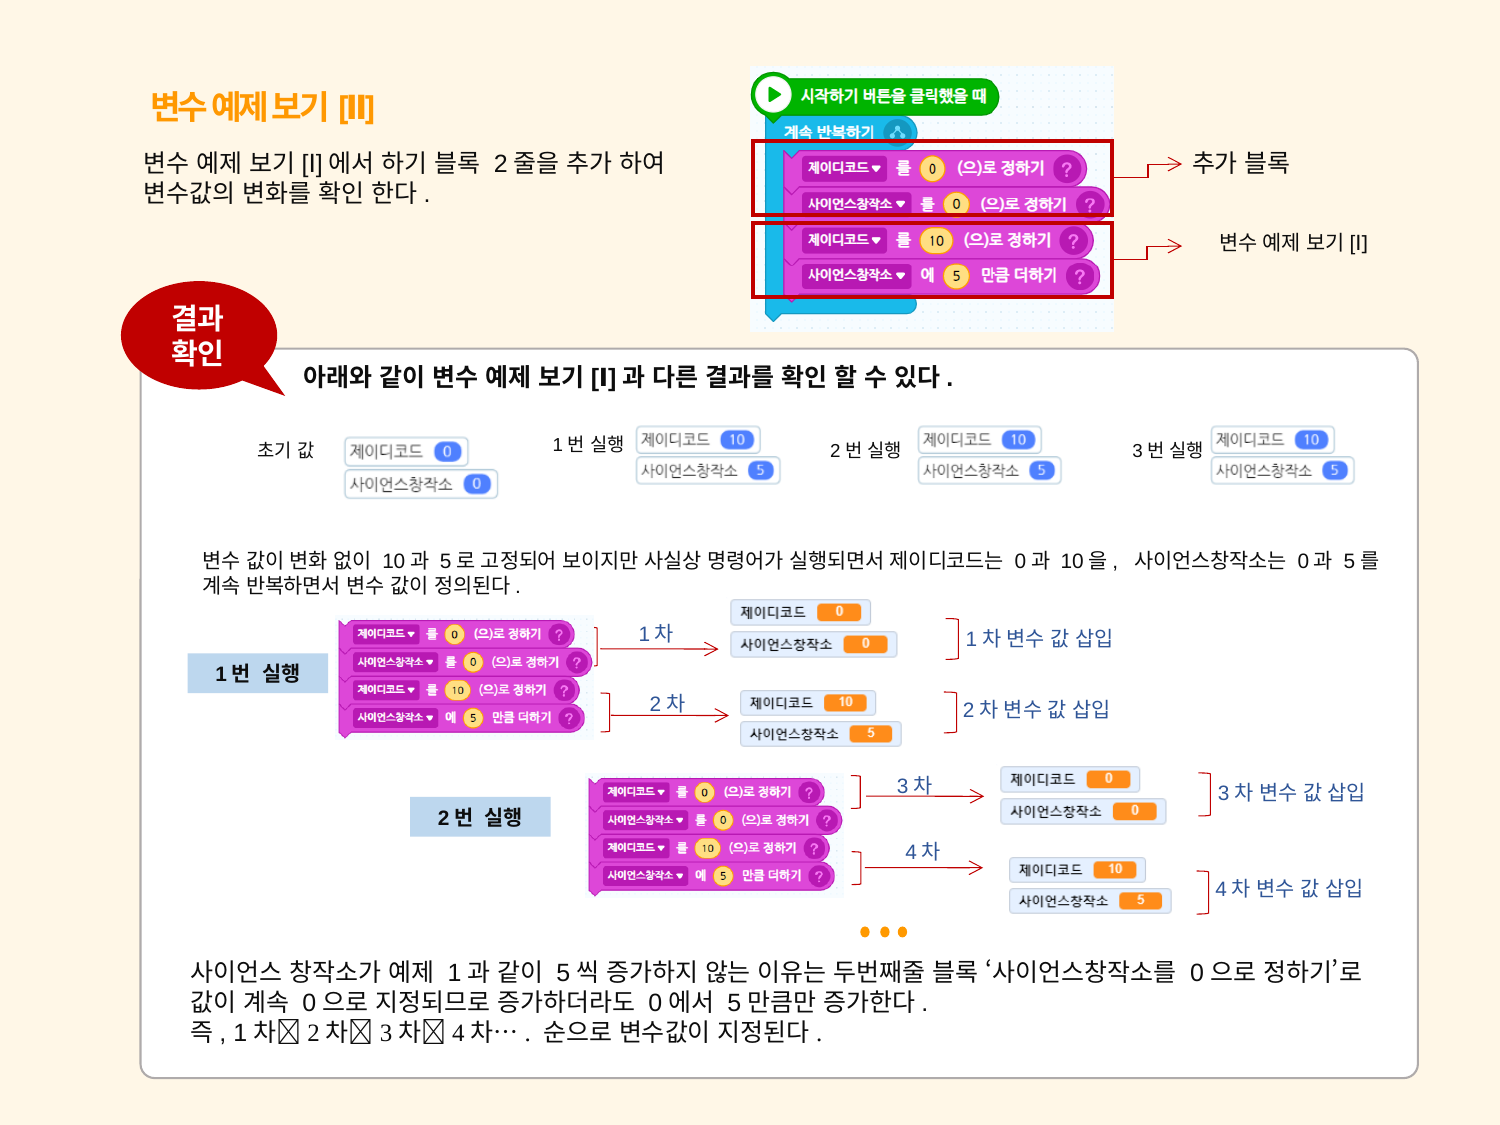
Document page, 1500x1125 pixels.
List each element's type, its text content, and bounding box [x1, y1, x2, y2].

text_box [119, 280, 288, 399]
text_box 변수 예제 보기[Ⅱ] [135, 58, 1438, 134]
picture [996, 764, 1172, 828]
text_box 2차 [634, 716, 715, 723]
text_box [594, 626, 598, 667]
text_box [600, 692, 611, 733]
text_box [943, 618, 1153, 733]
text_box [210, 425, 1270, 504]
picture [1206, 421, 1360, 488]
text_box 변수 예제 보기[Ⅰ] [1151, 222, 1383, 263]
text_box 아래와 같이 변수 예제 보기[Ⅰ]과 다른 결과를 확인 할 수 있다. [289, 354, 1336, 400]
picture [726, 597, 903, 661]
picture [1007, 855, 1176, 917]
text_box [139, 347, 1419, 1080]
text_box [1111, 164, 1183, 178]
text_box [1111, 246, 1183, 260]
picture [339, 433, 504, 505]
text_box 4차 [890, 831, 968, 867]
picture [632, 421, 786, 488]
text_box [859, 925, 871, 939]
text_box 변수 값이 변화 없이 10과 5로 고정되어 보이지만 사실상 명령어가 실행되면서 제이디코드는 0과 10을, 사이언스창작소는 0과 5를 계속 반복하면서 변수 값이 정의된다. [187, 540, 1395, 606]
text_box 4차 [890, 868, 968, 872]
picture [749, 66, 1114, 332]
picture [913, 421, 1067, 488]
picture [585, 773, 844, 898]
text_box 추가 블록 [1177, 140, 1347, 186]
text_box 변수 예제 보기[Ⅰ]에서 하기 블록 2줄을 추가 하여 변수값의 변화를 확인 한다. [128, 140, 727, 216]
text_box 결과 확인 [156, 292, 282, 378]
text_box 3차 [882, 765, 950, 795]
text_box [896, 925, 909, 939]
text_box 2번 실행 [410, 796, 551, 837]
text_box 1번 실행 [187, 653, 329, 694]
text_box 사이언스 창작소가 예제 1과 같이 5씩 증가하지 않는 이유는 두번째줄 블록 ‘사이언스창작소를 0으로 정하기’로 값이 계속 0으로 지정되므로 증가하더라도 0에서 5만큼만 증가한다. 즉, 1차2차3차4차…. 순으로 변수값이 지정된다. [175, 949, 1391, 1054]
text_box [879, 925, 891, 939]
text_box 3차 [882, 797, 950, 805]
text_box [851, 851, 862, 886]
picture [738, 688, 906, 750]
picture [335, 615, 594, 740]
text_box 2차 [634, 683, 715, 715]
text_box 1차 [623, 612, 704, 648]
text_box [1196, 772, 1407, 915]
text_box [850, 775, 861, 809]
